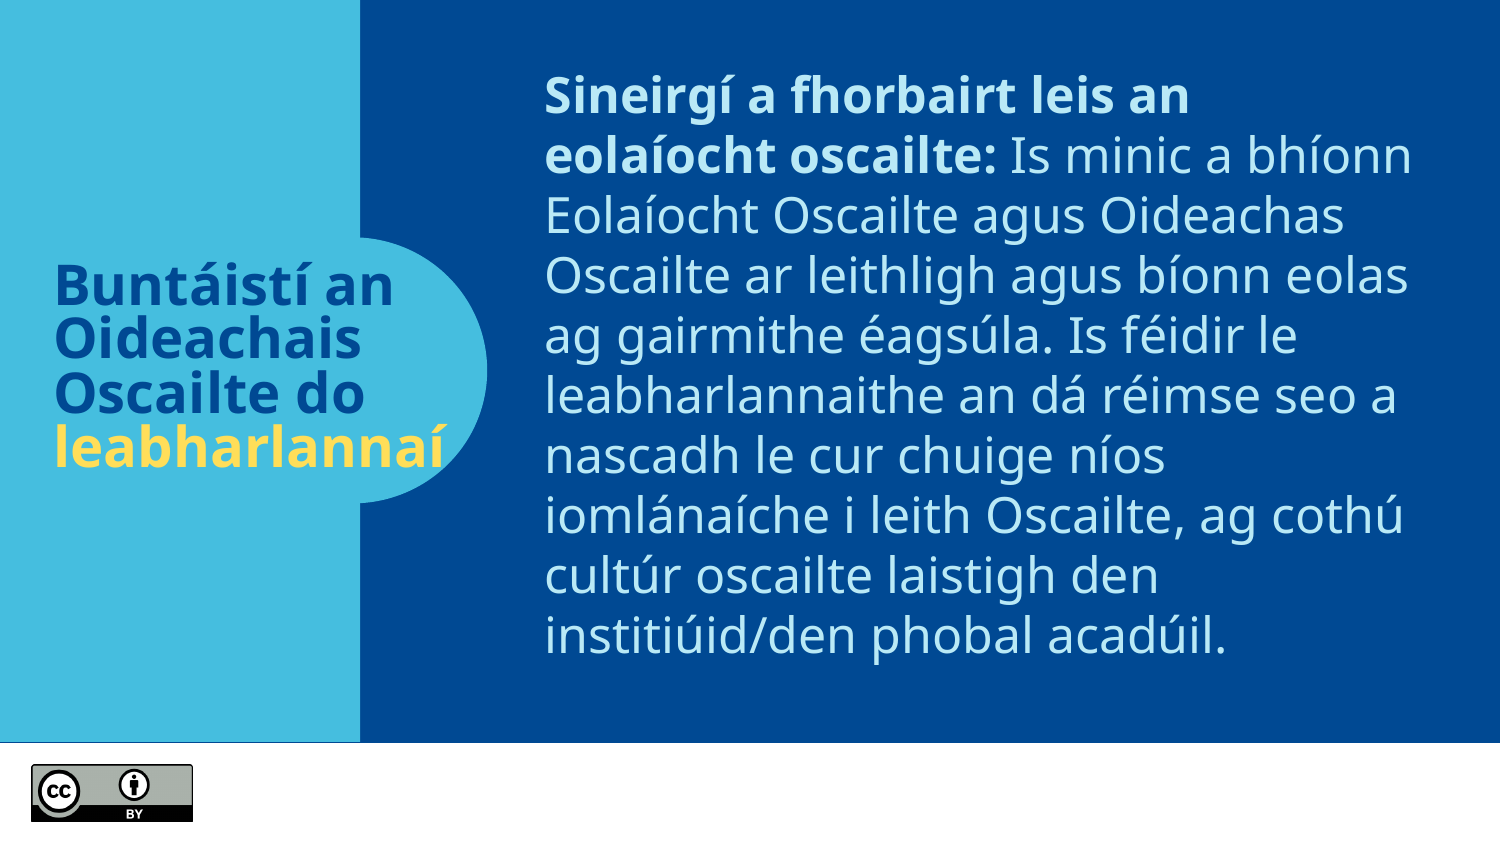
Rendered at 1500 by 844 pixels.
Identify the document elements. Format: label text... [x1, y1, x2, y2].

text_box [300, 493, 405, 504]
picture [31, 764, 193, 822]
text_box [0, 0, 361, 742]
text_box [304, 237, 401, 246]
text_box [463, 294, 488, 447]
text_box Sineirgí a fhorbairt leis an eolaíocht oscailte: Is minic a bhíonn Eolaíocht Oscailte agus Oideachas Oscailte ar leithligh agus bíonn eolas ag gairmithe éagsúla. Is féidir le leabharlannaithe an dá réimse seo a nascadh le cur chuige níos iomlánaíche i leith Oscailte, ag cothú cultúr oscailte laistigh den institiúid/den phobal acadúil. [529, 48, 1444, 679]
text_box [0, 750, 1500, 844]
text_box Buntáistí an Oideachais Oscailte do leabharlannaí [38, 246, 463, 493]
